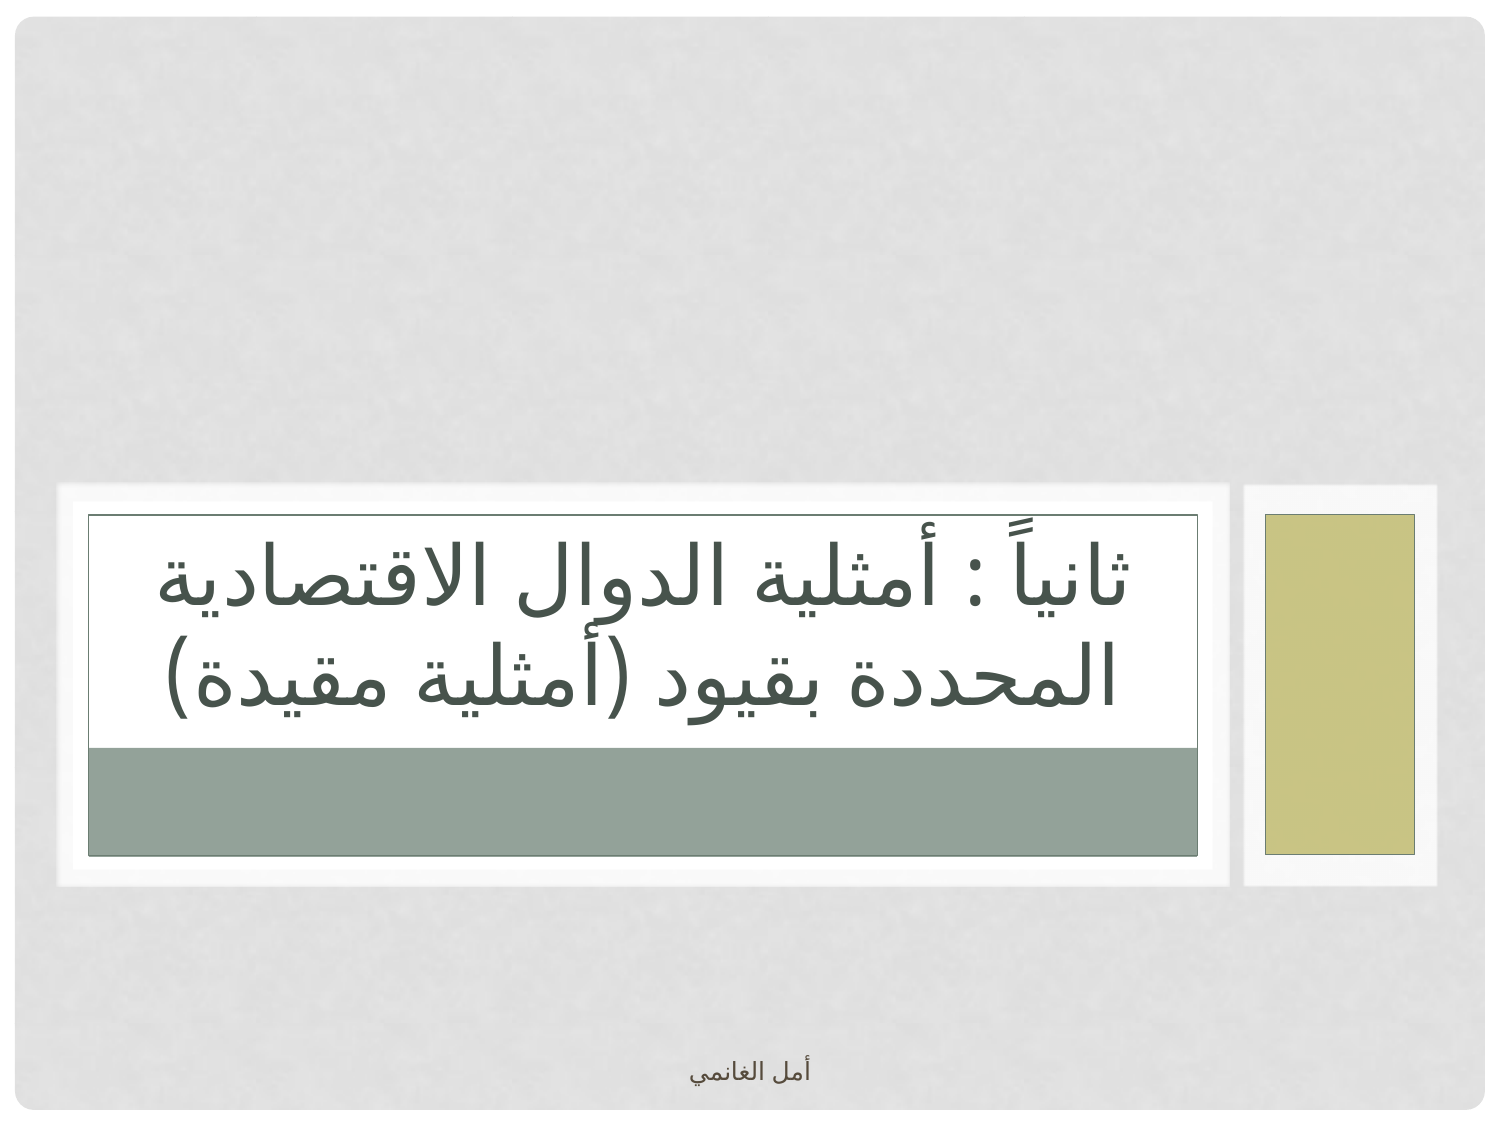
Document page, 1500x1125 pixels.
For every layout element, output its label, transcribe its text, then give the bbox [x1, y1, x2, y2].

footer أمل الغانمي [512, 1042, 988, 1103]
title ثانياً : أمثلية الدوال الاقتصادية المحددة بقيود (أمثلية مقيدة) [99, 529, 1187, 730]
